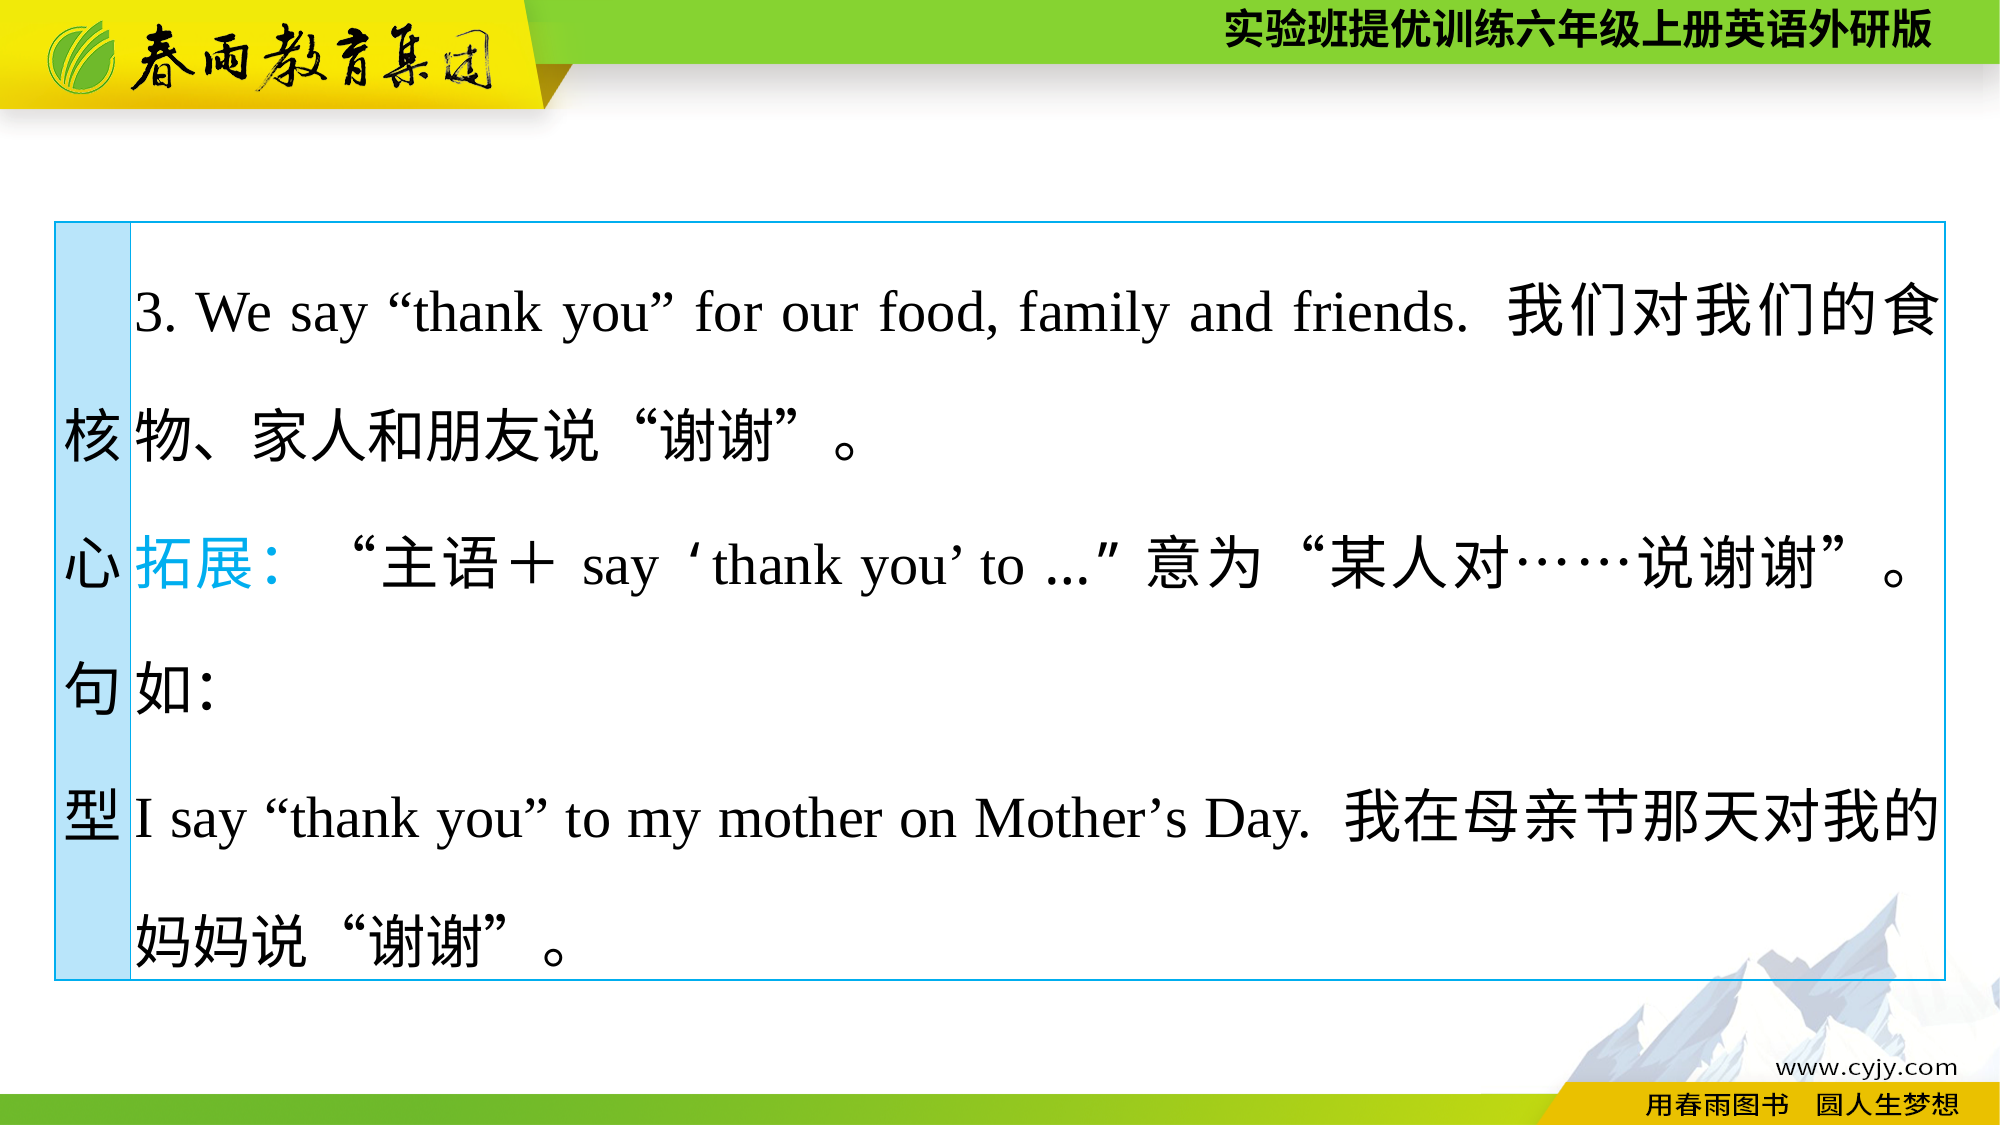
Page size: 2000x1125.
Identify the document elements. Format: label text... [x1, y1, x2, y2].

picture [0, 0, 2000, 1125]
table_header 核 心 句 型 [56, 223, 130, 979]
table_header 3. We say “thank you” for our food, family and friends. 我们对我们的食物、家人和朋友说“谢谢”。 拓展：“主语＋say ‘thank you’ to ...”意为“某人对……说谢谢”。如： I say “thank you” to my mother on Mother’s Day. 我在母亲节那天对我的妈妈说“谢谢”。 [131, 223, 1944, 979]
